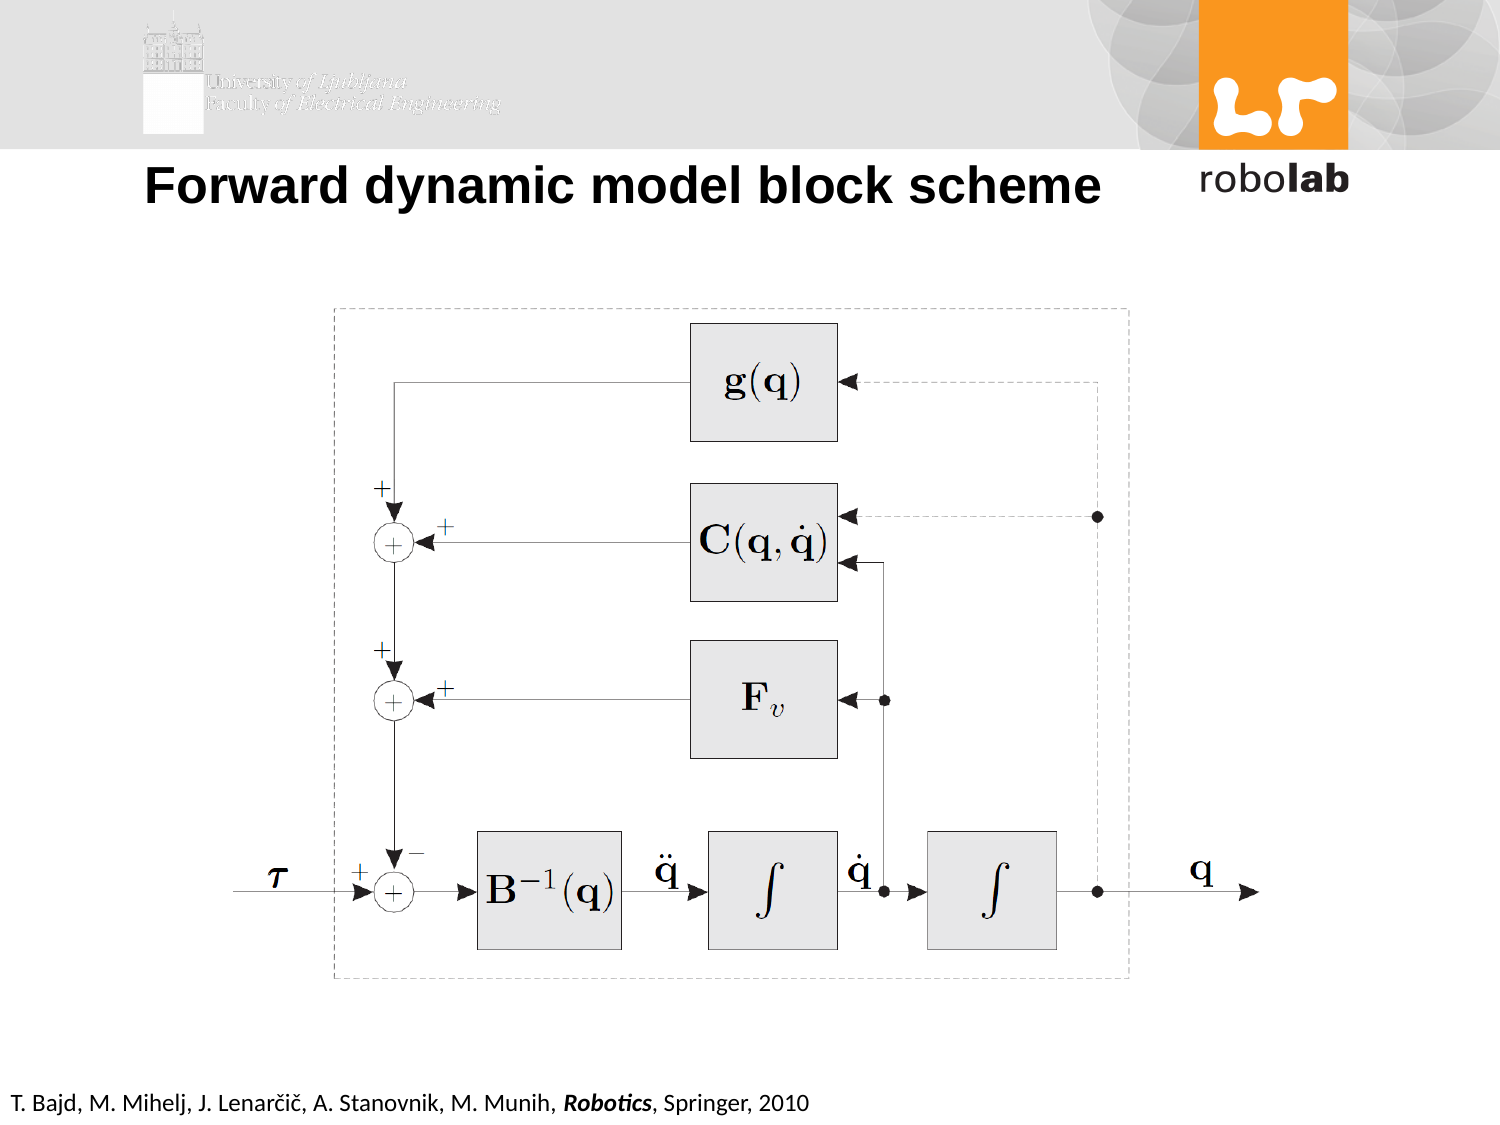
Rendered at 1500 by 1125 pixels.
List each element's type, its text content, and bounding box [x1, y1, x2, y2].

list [229, 302, 1277, 988]
picture [143, 10, 501, 94]
picture [998, 0, 1500, 196]
title Forward dynamic model block scheme [129, 94, 1311, 272]
